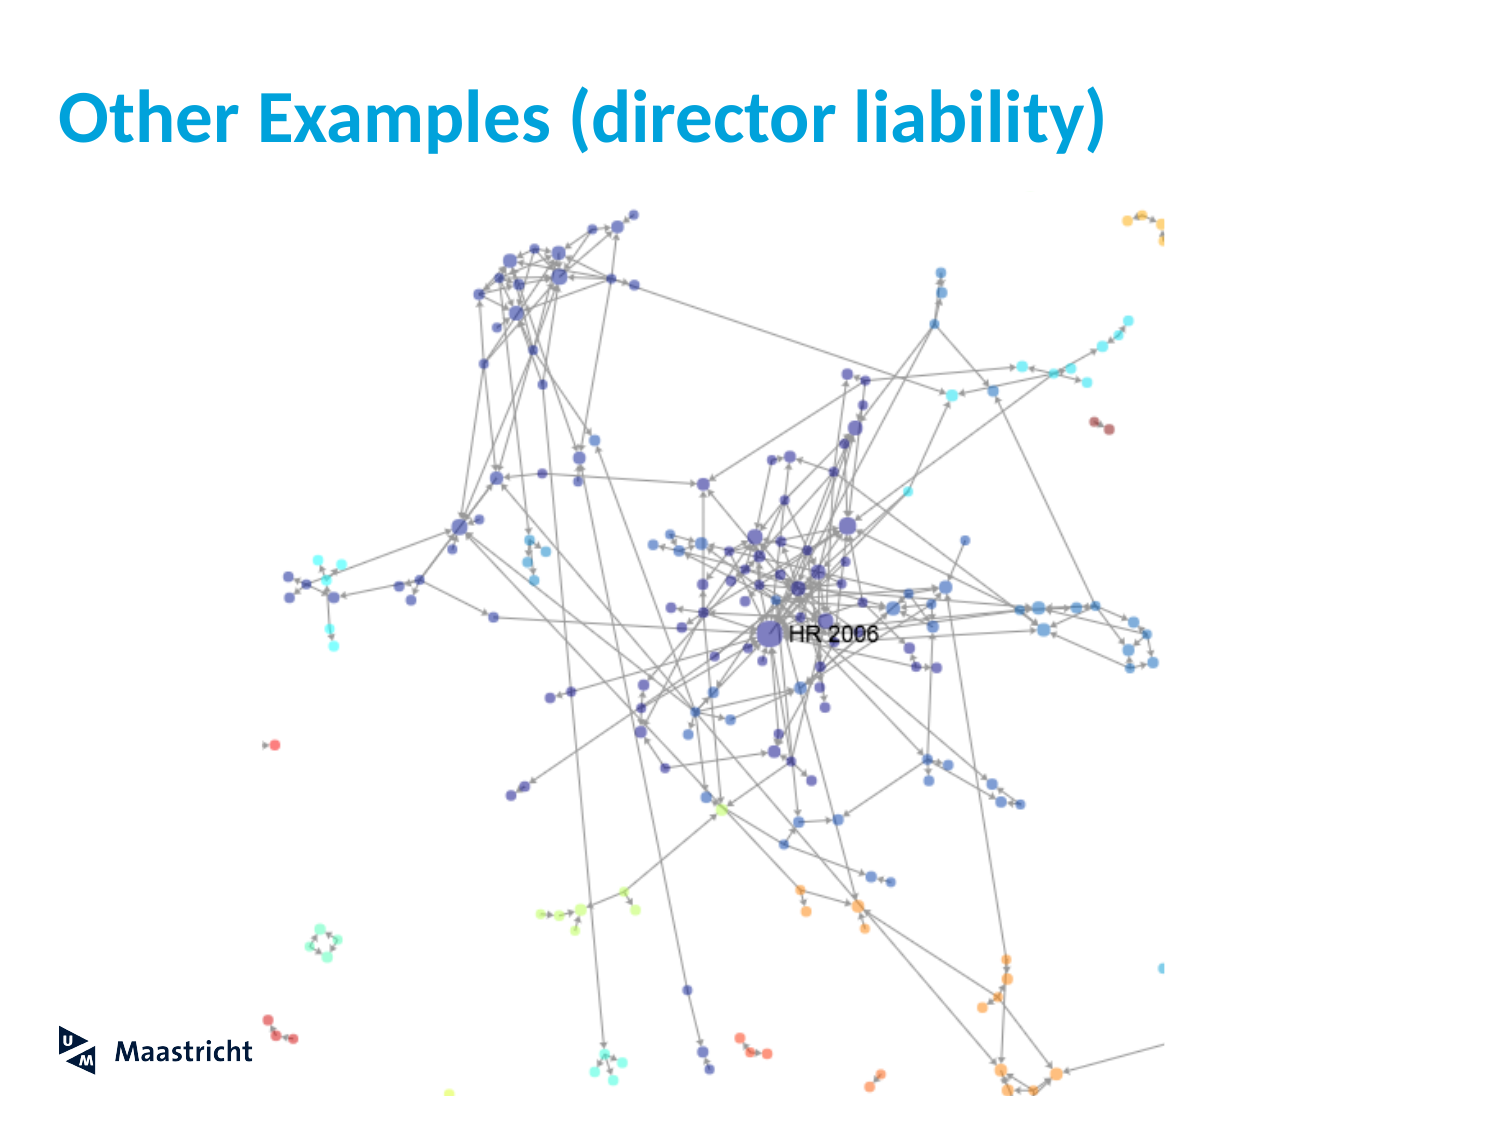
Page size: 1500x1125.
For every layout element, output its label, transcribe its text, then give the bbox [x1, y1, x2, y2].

title Other Examples (director liability) [59, 67, 1425, 192]
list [261, 191, 1165, 1096]
picture [59, 1012, 261, 1096]
